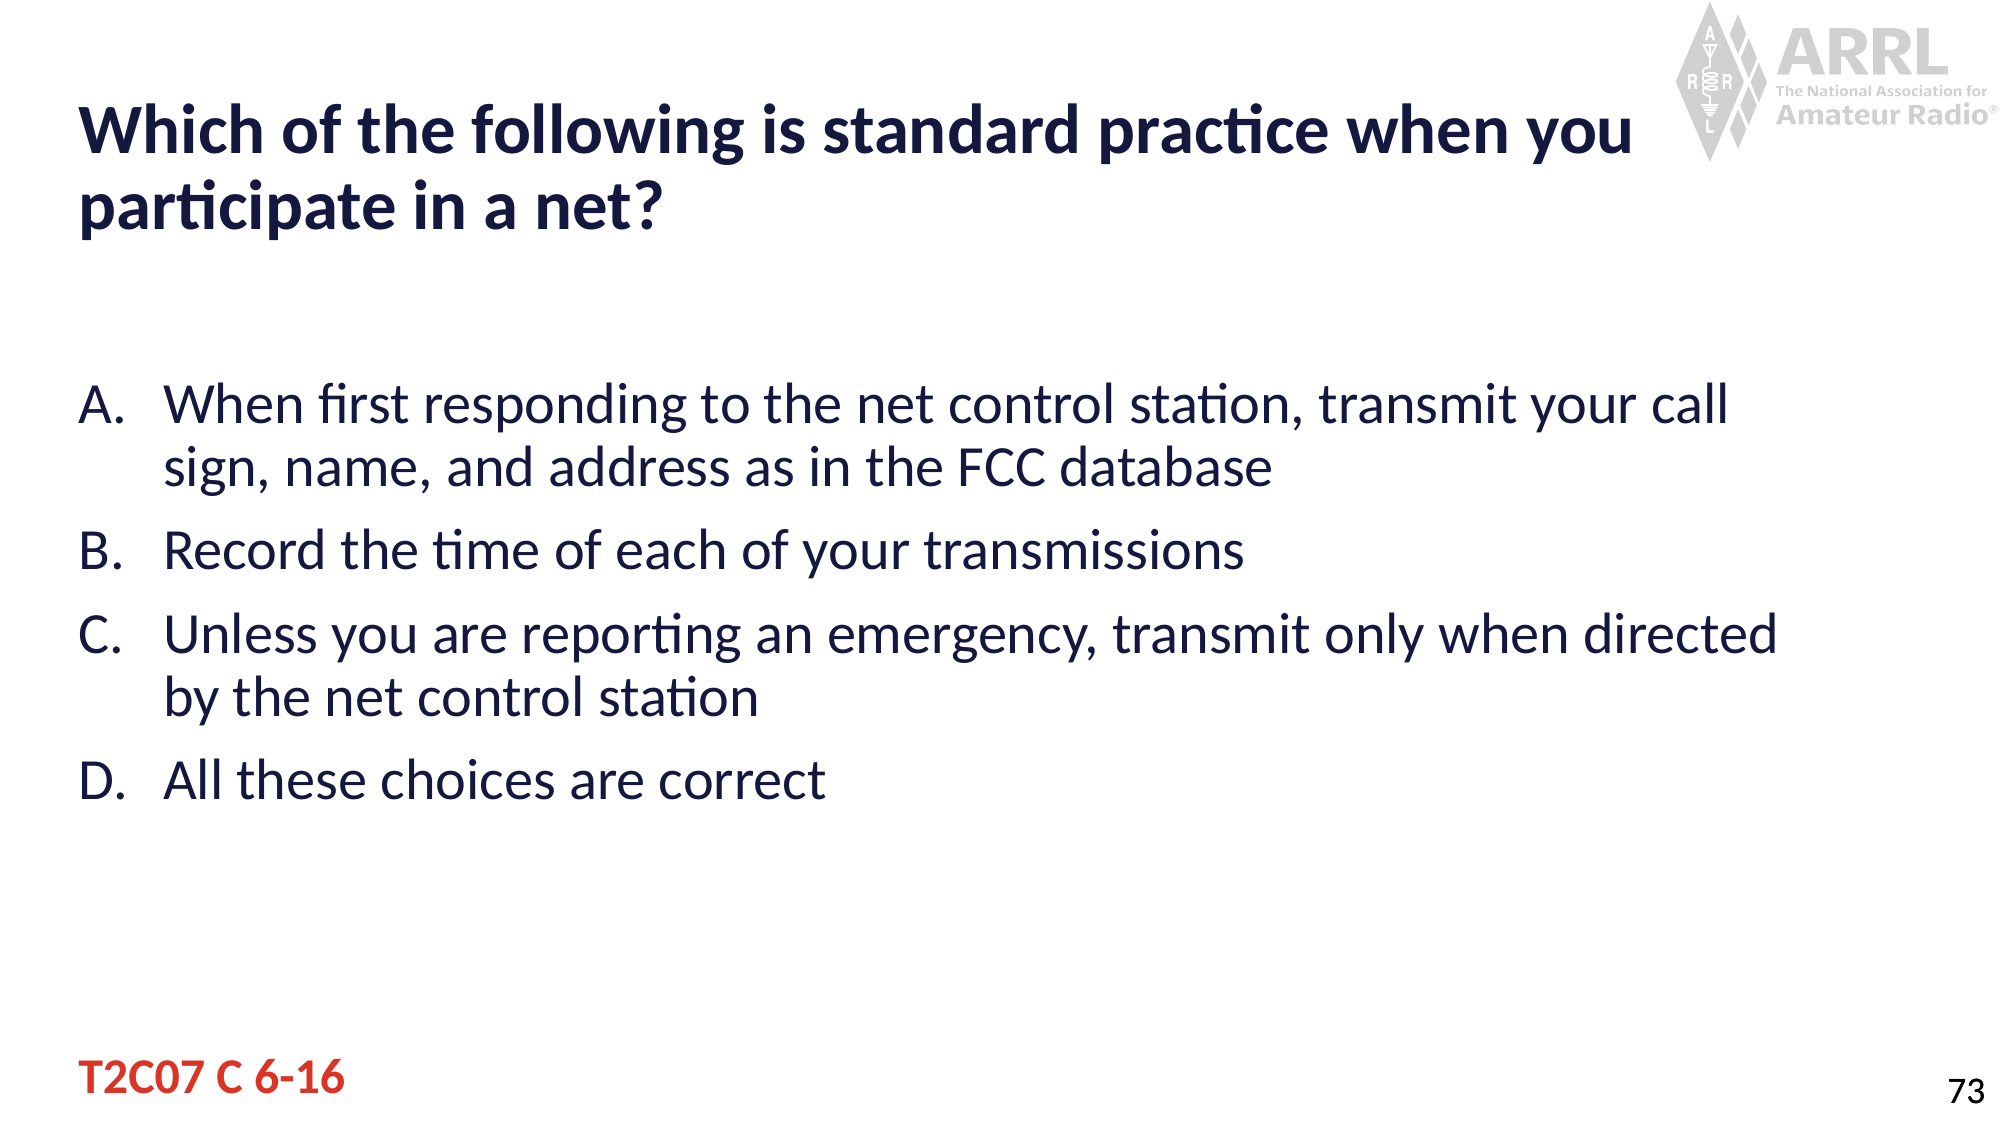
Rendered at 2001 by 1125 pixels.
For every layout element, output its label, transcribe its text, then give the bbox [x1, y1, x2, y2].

picture [1674, 0, 2000, 164]
title Which of the following is standard practice when you participate in a net? [63, 59, 1863, 278]
list When first responding to the net control station, transmit your call sign, name, and address as in the FCC database Record the time of each of your transmissions Unless you are reporting an emergency, transmit only when directed by the net control station All these choices are correct [63, 365, 1863, 989]
text_box T2C07 C 6-16 [63, 1036, 921, 1112]
